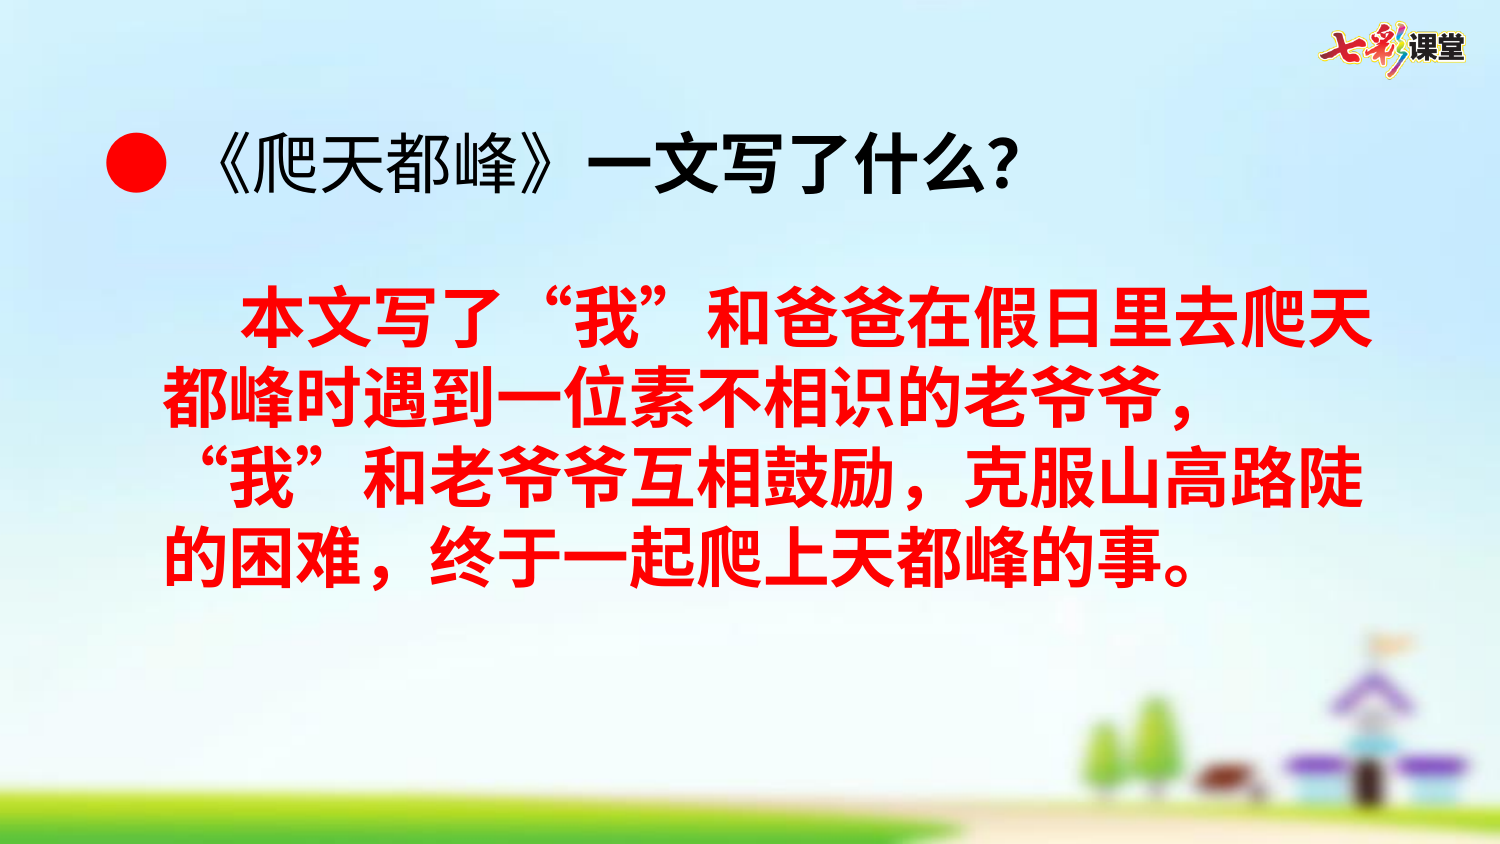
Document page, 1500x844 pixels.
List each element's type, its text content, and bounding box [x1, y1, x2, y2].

text_box ●《爬天都峰》一文写了什么？ [88, 114, 1093, 210]
text_box 本文写了“我”和爸爸在假日里去爬天都峰时遇到一位素不相识的老爷爷，“我”和老爷爷互相鼓励，克服山高路陡的困难，终于一起爬上天都峰的事。 [147, 268, 1431, 603]
picture [0, 0, 1500, 844]
